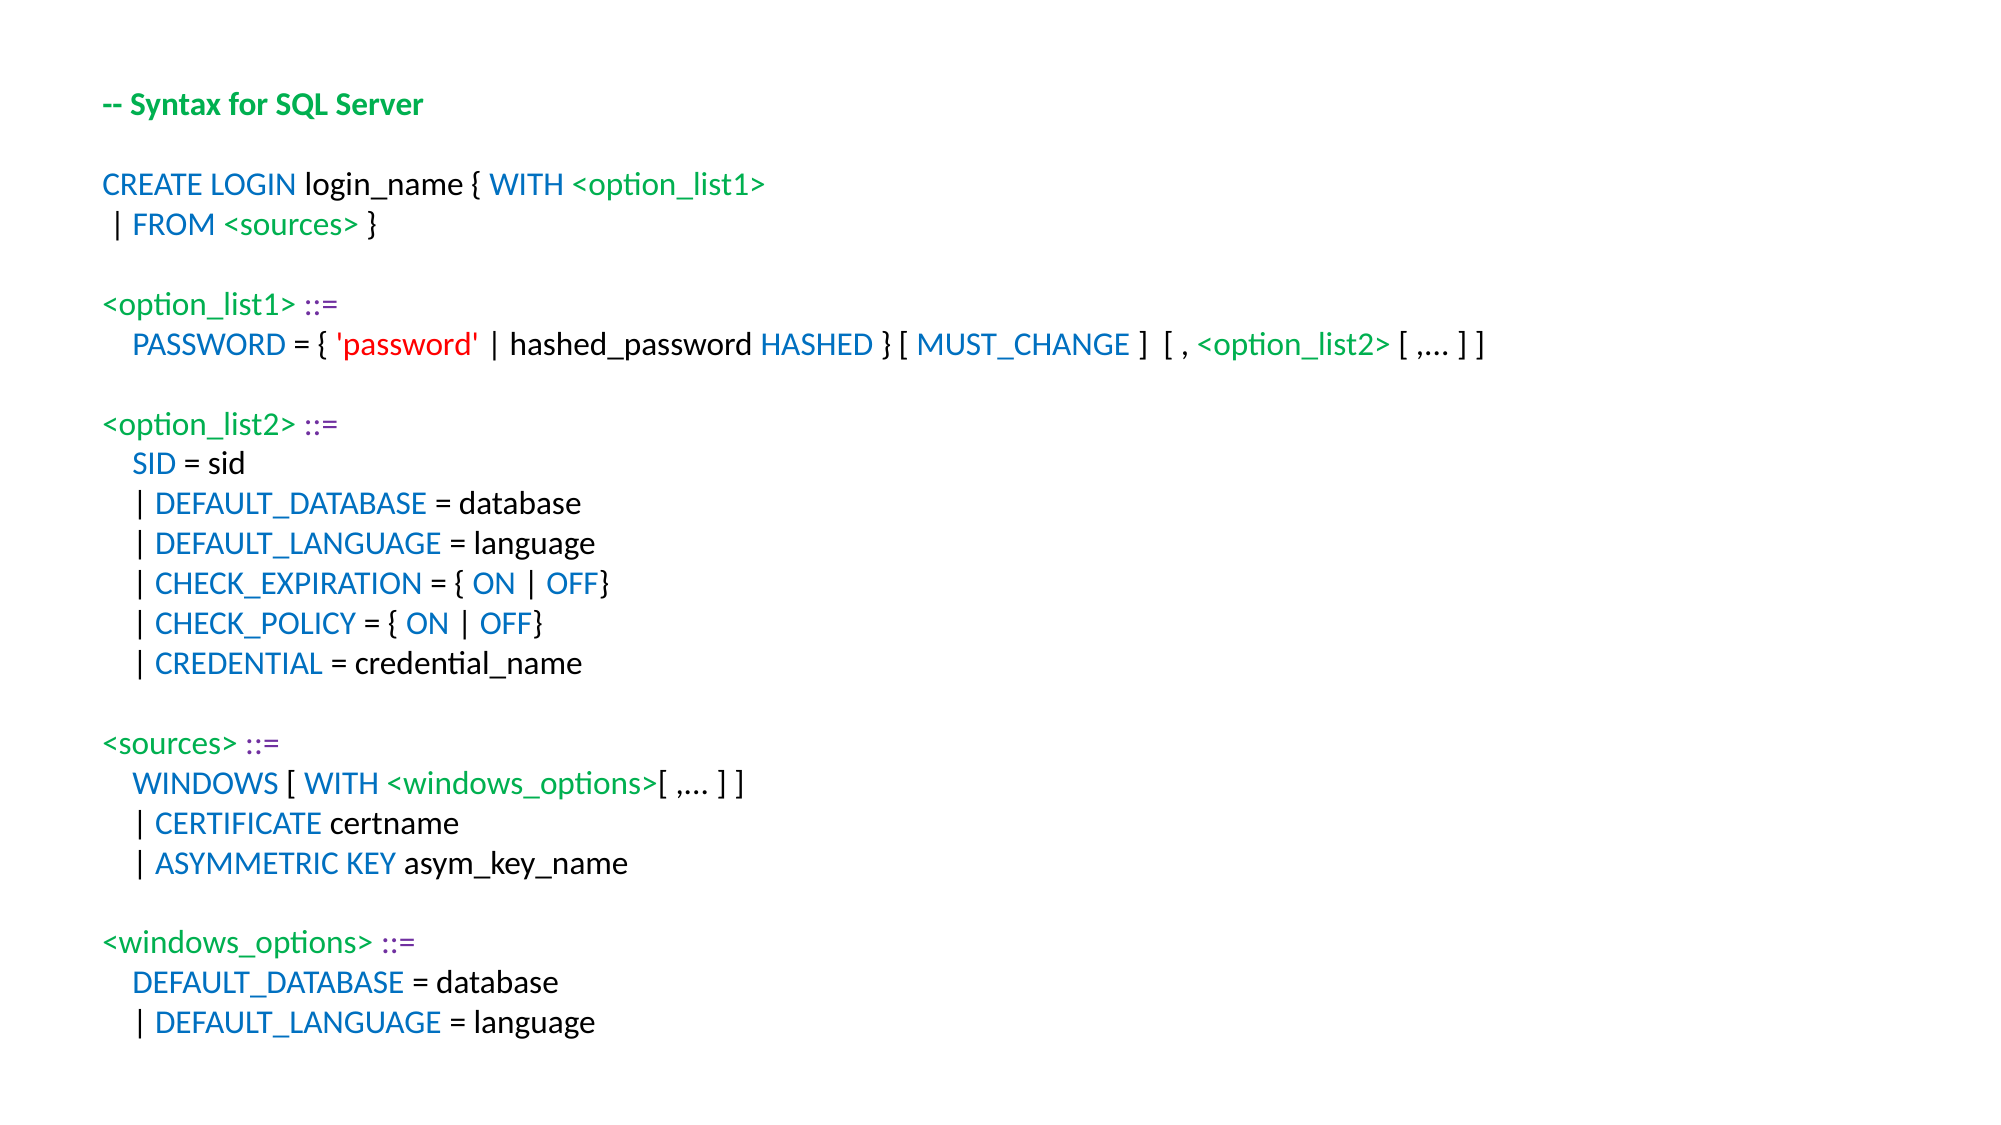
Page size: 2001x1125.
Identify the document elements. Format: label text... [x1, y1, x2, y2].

text_box -- Syntax for SQL Server CREATE LOGIN login_name { WITH <option_list1> | FROM <sources> } <option_list1> ::= PASSWORD = { 'password' | hashed_password HASHED } [ MUST_CHANGE ] [ , <option_list2> [ ,... ] ] <option_list2> ::= SID = sid | DEFAULT_DATABASE = database | DEFAULT_LANGUAGE = language | CHECK_EXPIRATION = { ON | OFF} | CHECK_POLICY = { ON | OFF} | CREDENTIAL = credential_name <sources> ::= WINDOWS [ WITH <windows_options>[ ,... ] ] | CERTIFICATE certname | ASYMMETRIC KEY asym_key_name <windows_options> ::= DEFAULT_DATABASE = database | DEFAULT_LANGUAGE = language [87, 74, 1777, 1048]
